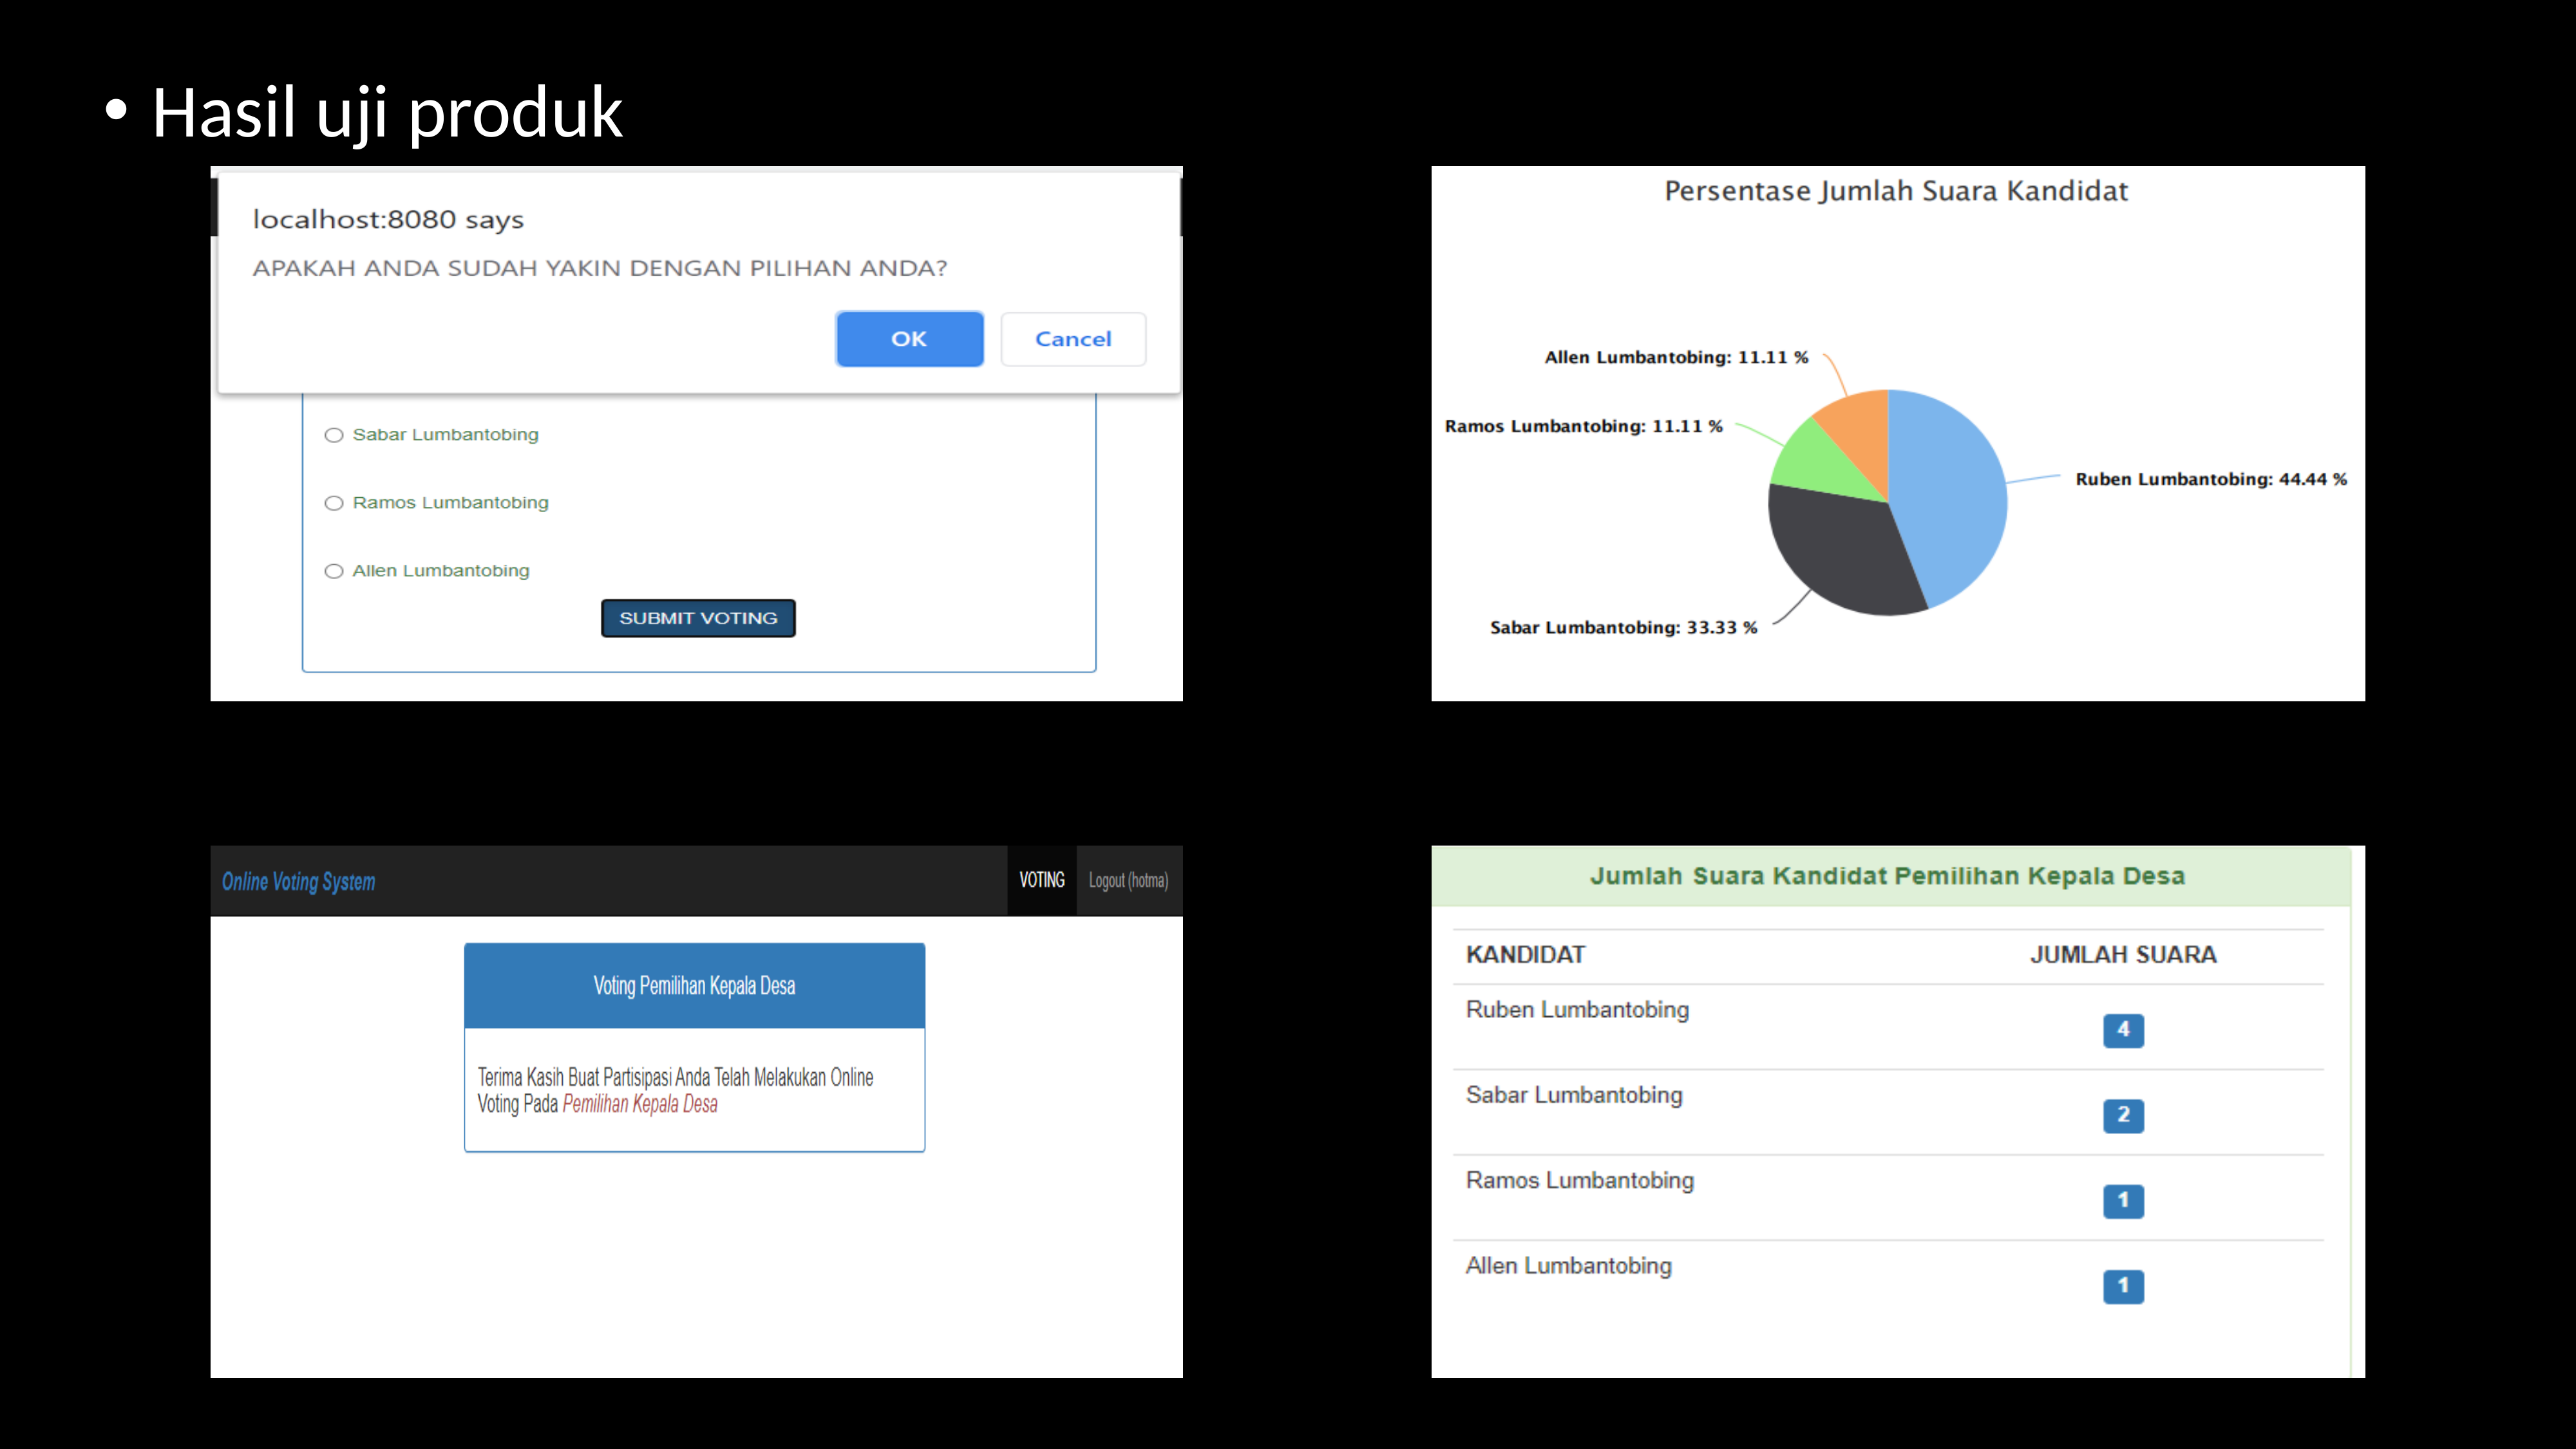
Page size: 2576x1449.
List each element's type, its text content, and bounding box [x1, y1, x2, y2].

picture [1432, 166, 2365, 701]
picture [1432, 846, 2365, 1379]
list Hasil uji produk [93, 67, 2465, 1376]
picture [211, 846, 1183, 1379]
picture [211, 166, 1183, 701]
